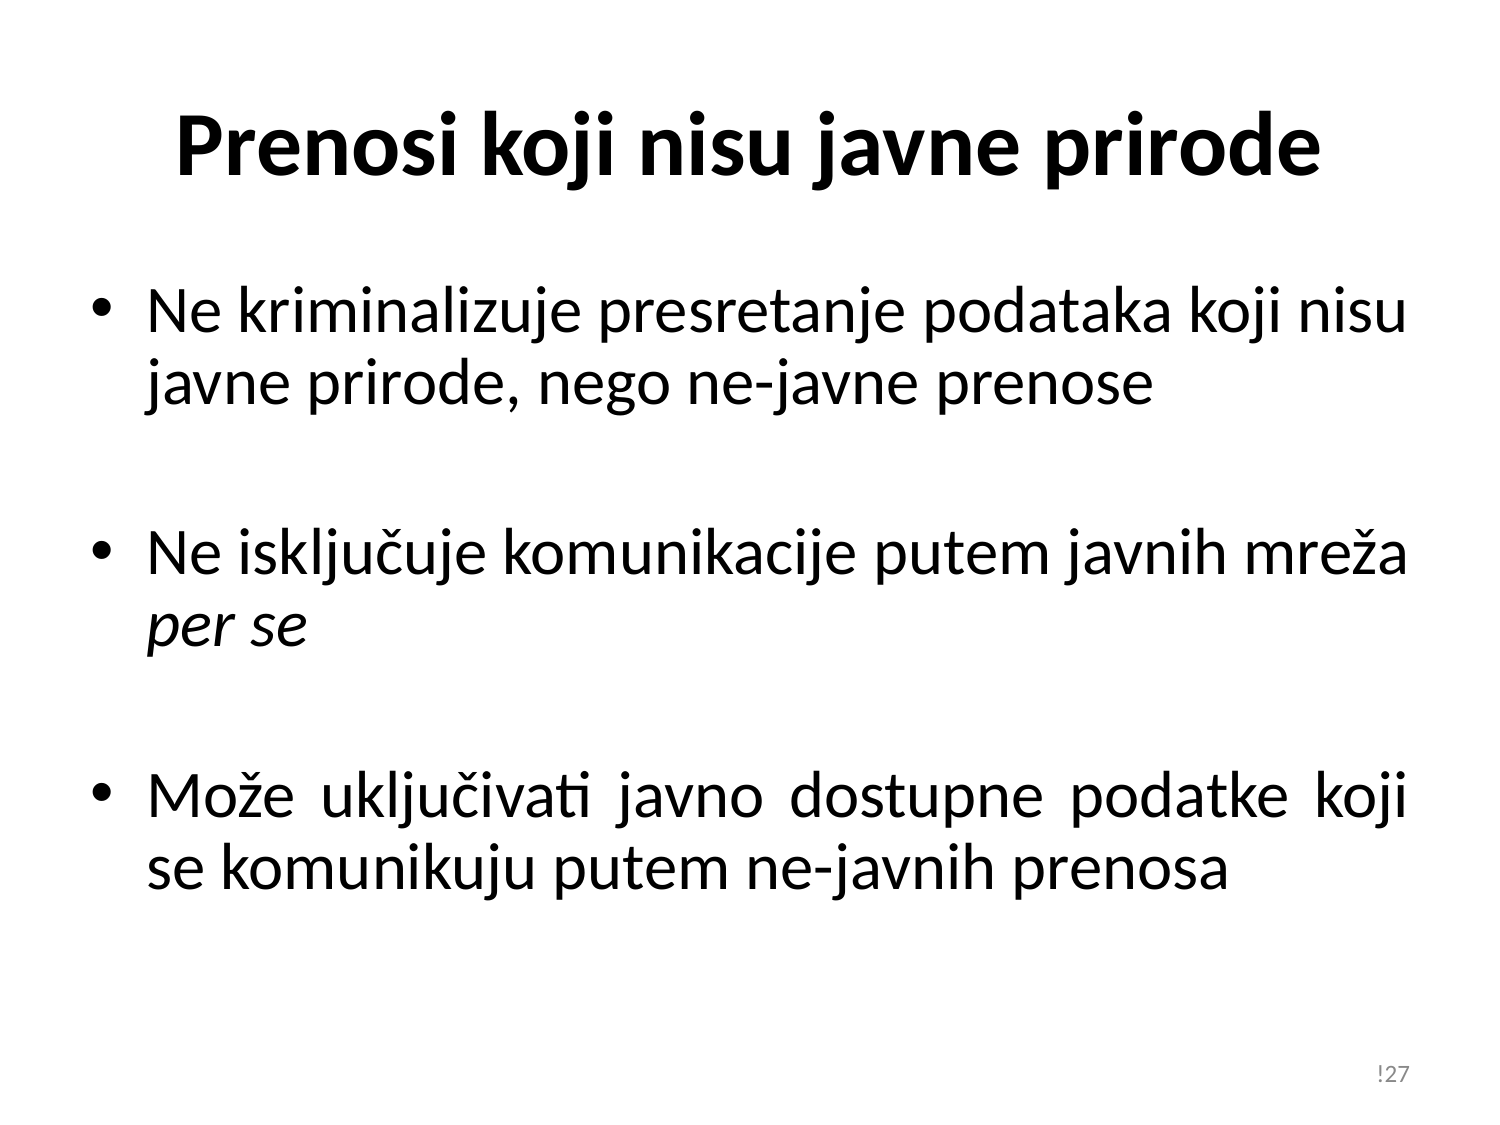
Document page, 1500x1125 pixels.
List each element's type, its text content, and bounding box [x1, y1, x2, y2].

slide_number !27 [1074, 1042, 1425, 1103]
title Prenosi koji nisu javne prirode [74, 44, 1426, 233]
list Ne kriminalizuje presretanje podataka koji nisu javne prirode, nego ne-javne prenose Ne isključuje komunikacije putem javnih mreža per se Može uključivati javno dostupne podatke koji se komunikuju putem ne-javnih prenosa [74, 266, 1426, 1043]
